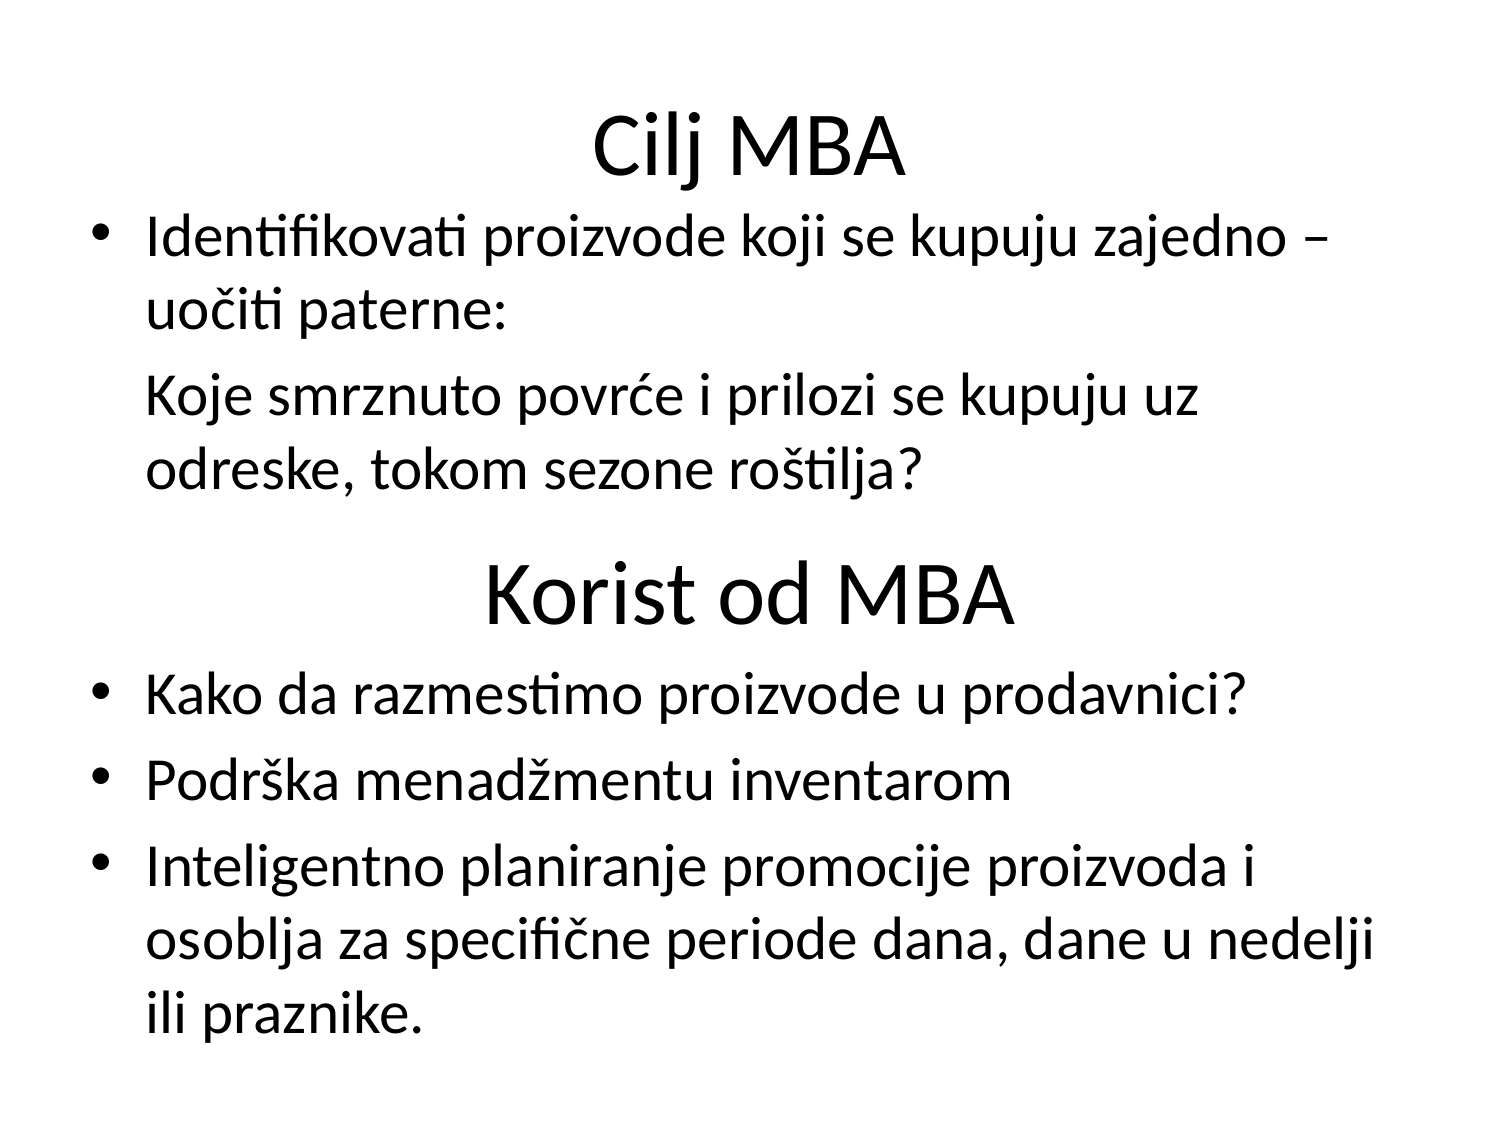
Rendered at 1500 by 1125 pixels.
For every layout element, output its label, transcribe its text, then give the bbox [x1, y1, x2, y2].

title Cilj MBA [75, 45, 1425, 187]
list Identifikovati proizvode koji se kupuju zajedno – uočiti paterne: Koje smrznuto povrće i prilozi se kupuju uz odreske, tokom sezone roštilja? Kako da razmestimo proizvode u prodavnici? Podrška menadžmentu inventarom Inteligentno planiranje promocije proizvoda i osoblja za specifične periode dana, dane u nedelji ili praznike. [75, 187, 1425, 525]
text_box Korist od MBA [74, 525, 1425, 650]
list Identifikovati proizvode koji se kupuju zajedno – uočiti paterne: Koje smrznuto povrće i prilozi se kupuju uz odreske, tokom sezone roštilja? Kako da razmestimo proizvode u prodavnici? Podrška menadžmentu inventarom Inteligentno planiranje promocije proizvoda i osoblja za specifične periode dana, dane u nedelji ili praznike. [75, 650, 1425, 1063]
